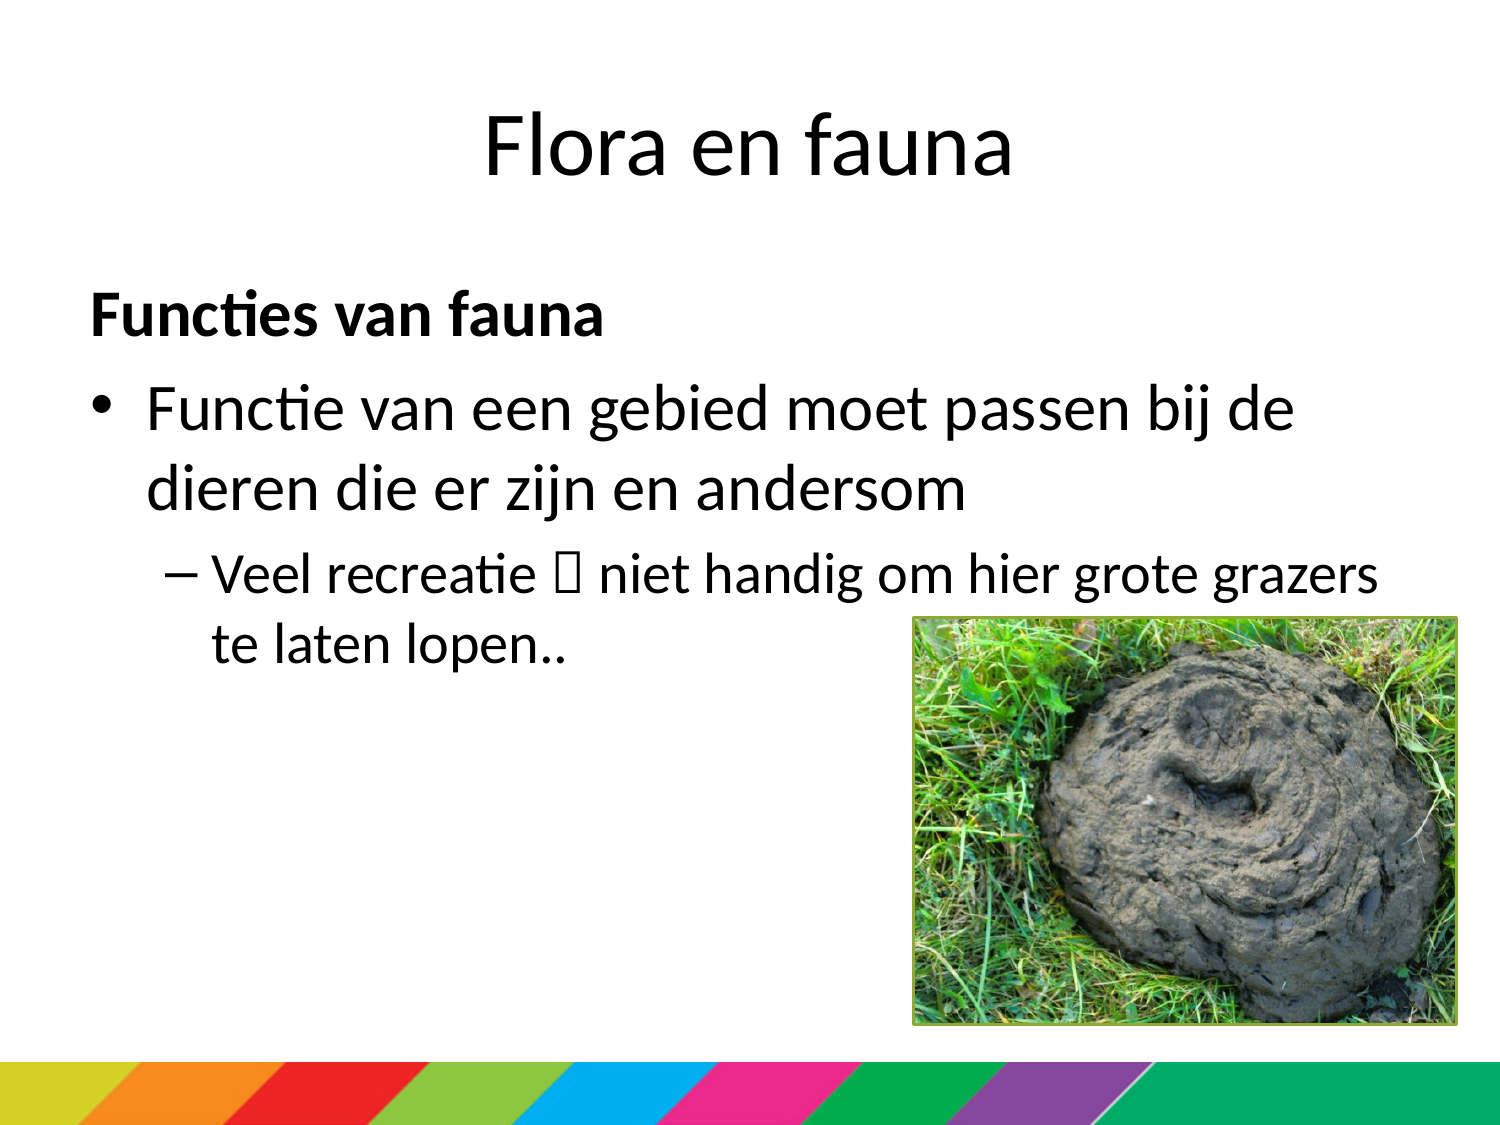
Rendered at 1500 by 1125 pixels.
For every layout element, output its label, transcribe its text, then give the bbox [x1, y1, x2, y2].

picture [656, 1062, 1500, 1125]
picture [915, 618, 1455, 1024]
title Flora en fauna [75, 45, 1425, 233]
picture [0, 1062, 574, 1125]
list Functies van fauna Functie van een gebied moet passen bij de dieren die er zijn en andersom Veel recreatie  niet handig om hier grote grazers te laten lopen.. [75, 262, 1425, 1005]
